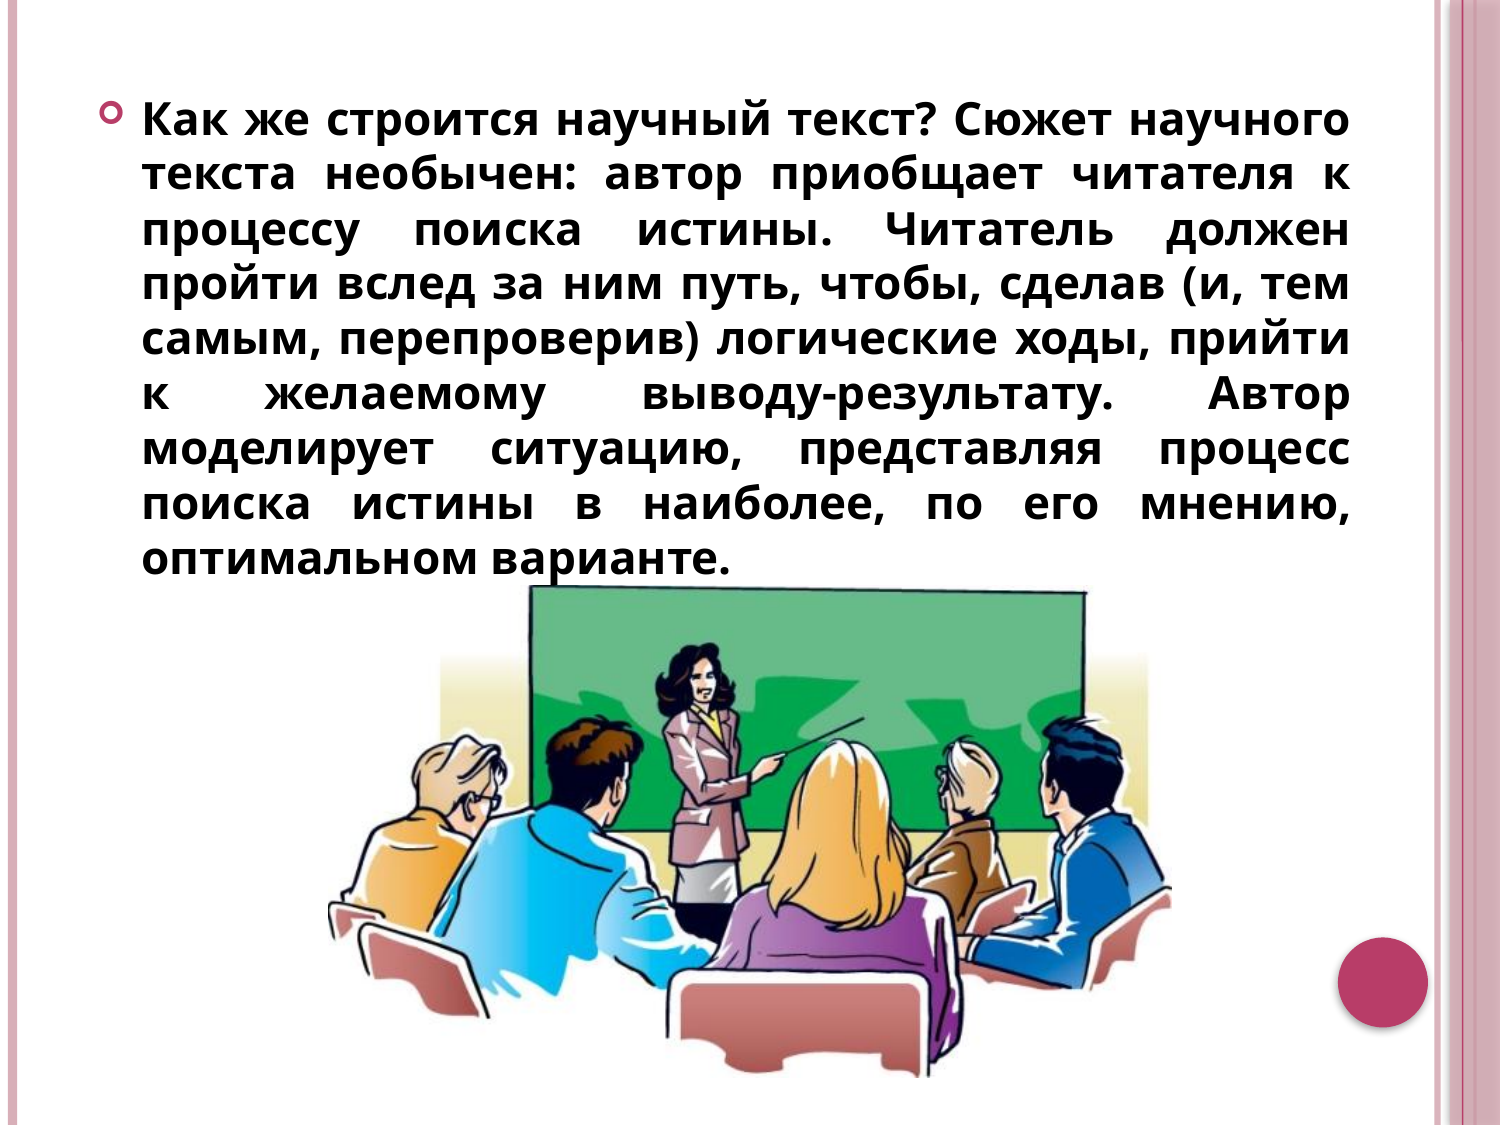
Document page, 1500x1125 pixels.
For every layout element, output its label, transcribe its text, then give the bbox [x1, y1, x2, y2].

picture [327, 585, 1173, 1079]
list Как же строится научный текст? Сюжет научного текста необычен: автор приобщает читателя к процессу поиска истины. Читатель должен пройти вслед за ним путь, чтобы, сделав (и, тем самым, перепроверив) логические ходы, прийти к желаемому выводу-результату. Автор моделирует ситуацию, представляя процесс поиска истины в наиболее, по его мнению, оптимальном варианте. [82, 82, 1367, 1027]
